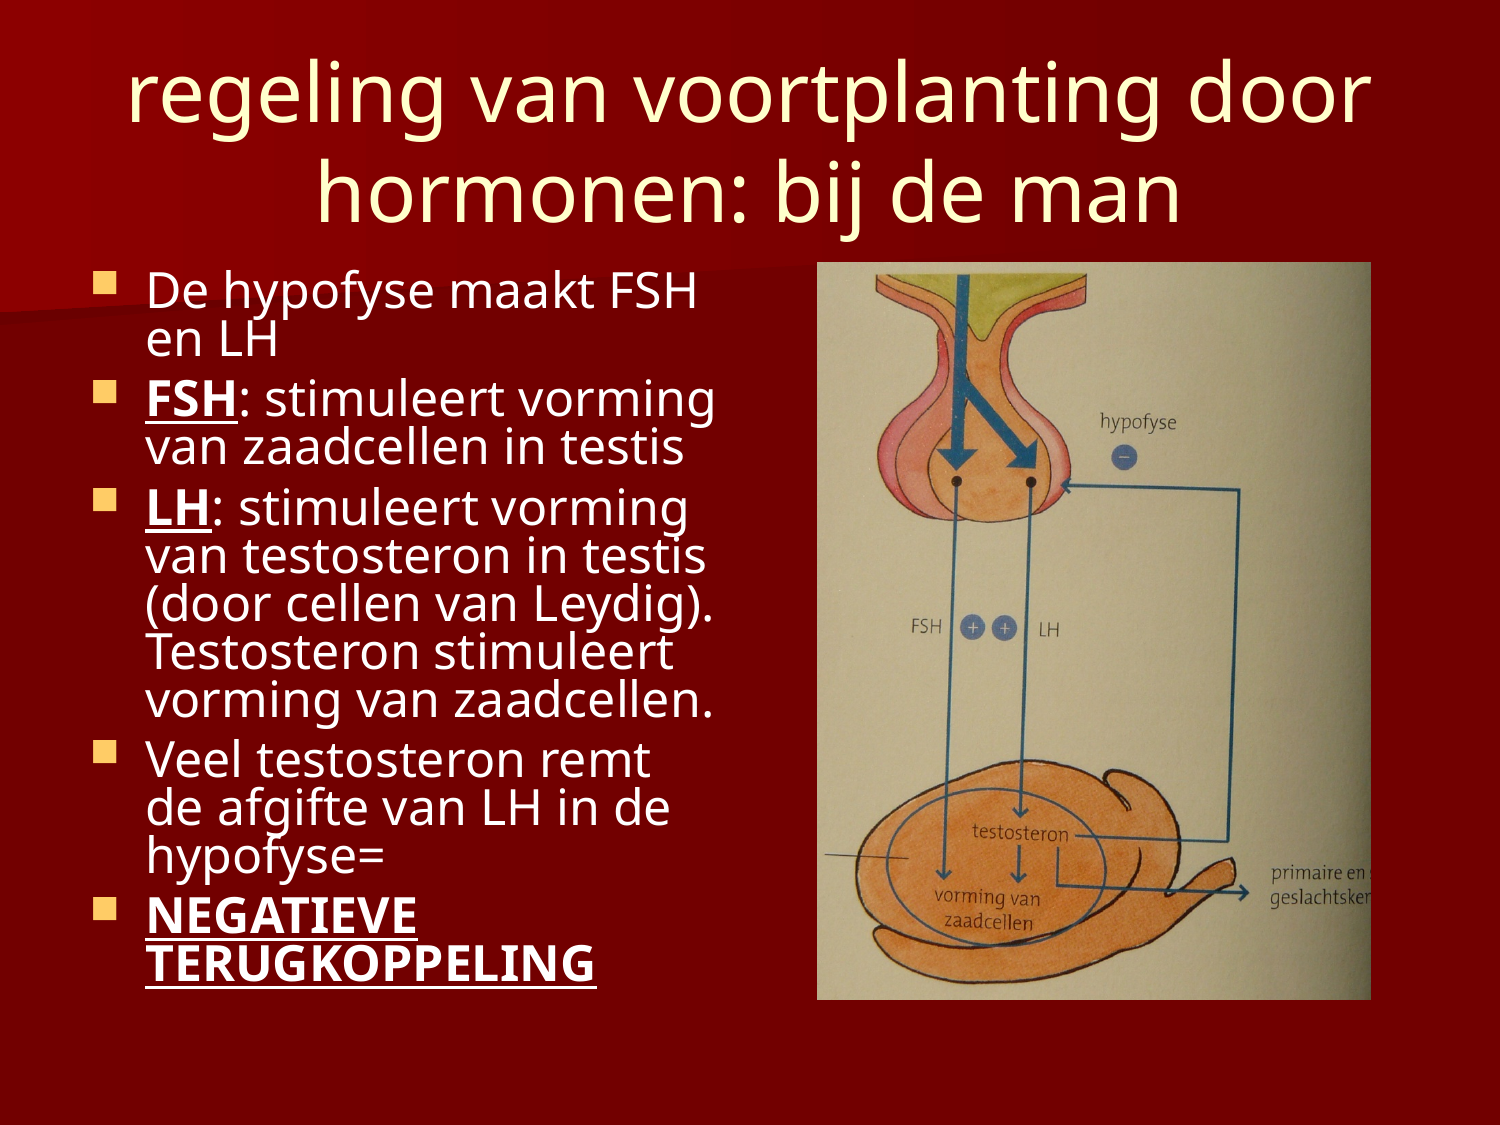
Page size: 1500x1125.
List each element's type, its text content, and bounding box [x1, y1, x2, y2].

list De hypofyse maakt FSH en LH FSH: stimuleert vorming van zaadcellen in testis LH: stimuleert vorming van testosteron in testis (door cellen van Leydig). Testosteron stimuleert vorming van zaadcellen. Veel testosteron remt de afgifte van LH in de hypofyse= NEGATIEVE TERUGKOPPELING [74, 262, 738, 1060]
picture [816, 262, 1371, 1001]
title regeling van voortplanting door hormonen: bij de man [74, 30, 1426, 247]
